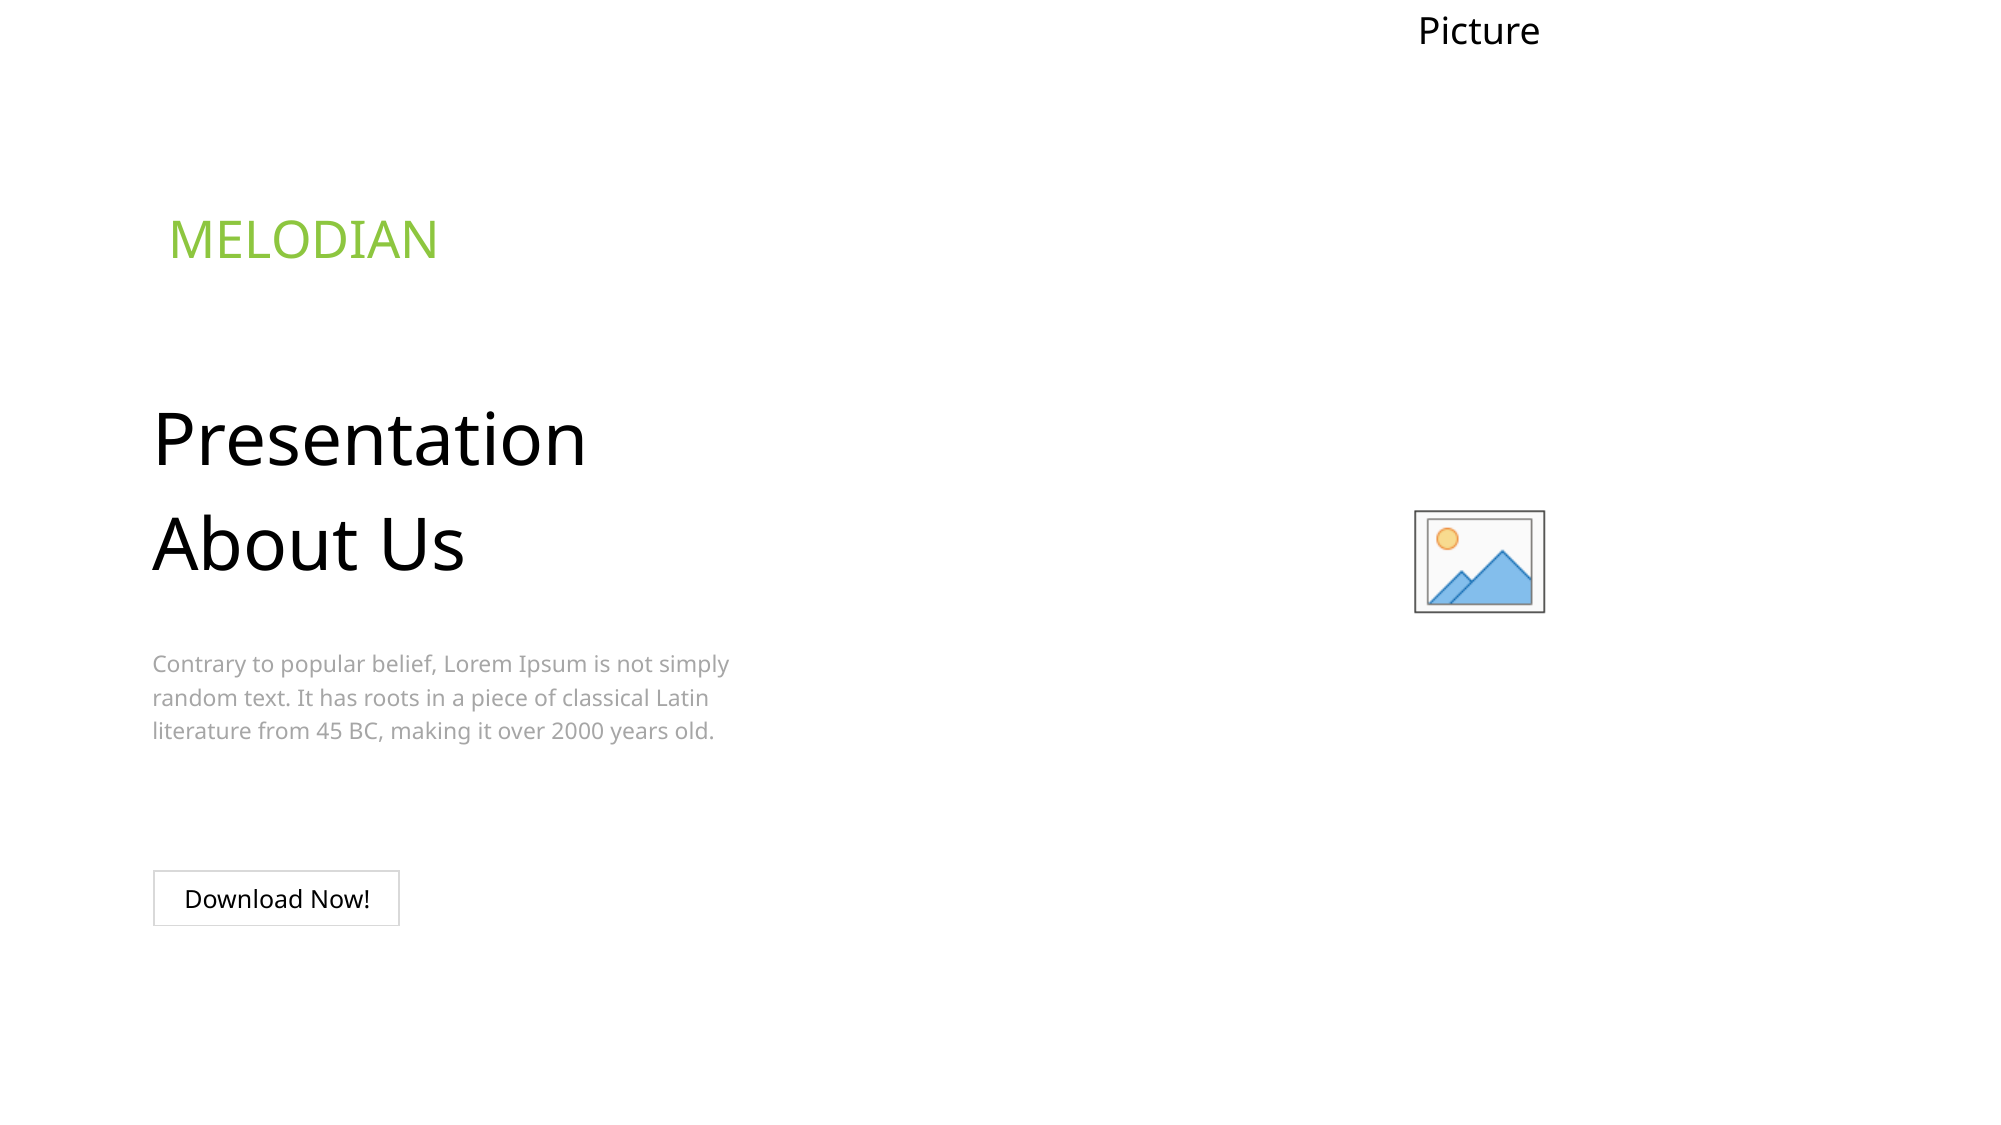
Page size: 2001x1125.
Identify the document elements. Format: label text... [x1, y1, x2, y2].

picture [959, 0, 2000, 1125]
text_box Download Now! [169, 875, 386, 921]
text_box MELODIAN [153, 199, 461, 277]
text_box [153, 870, 400, 927]
text_box Presentation About Us [137, 368, 625, 592]
text_box Contrary to popular belief, Lorem Ipsum is not simply random text. It has roots in a piece of classical Latin literature from 45 BC, making it over 2000 years old. [137, 636, 824, 752]
